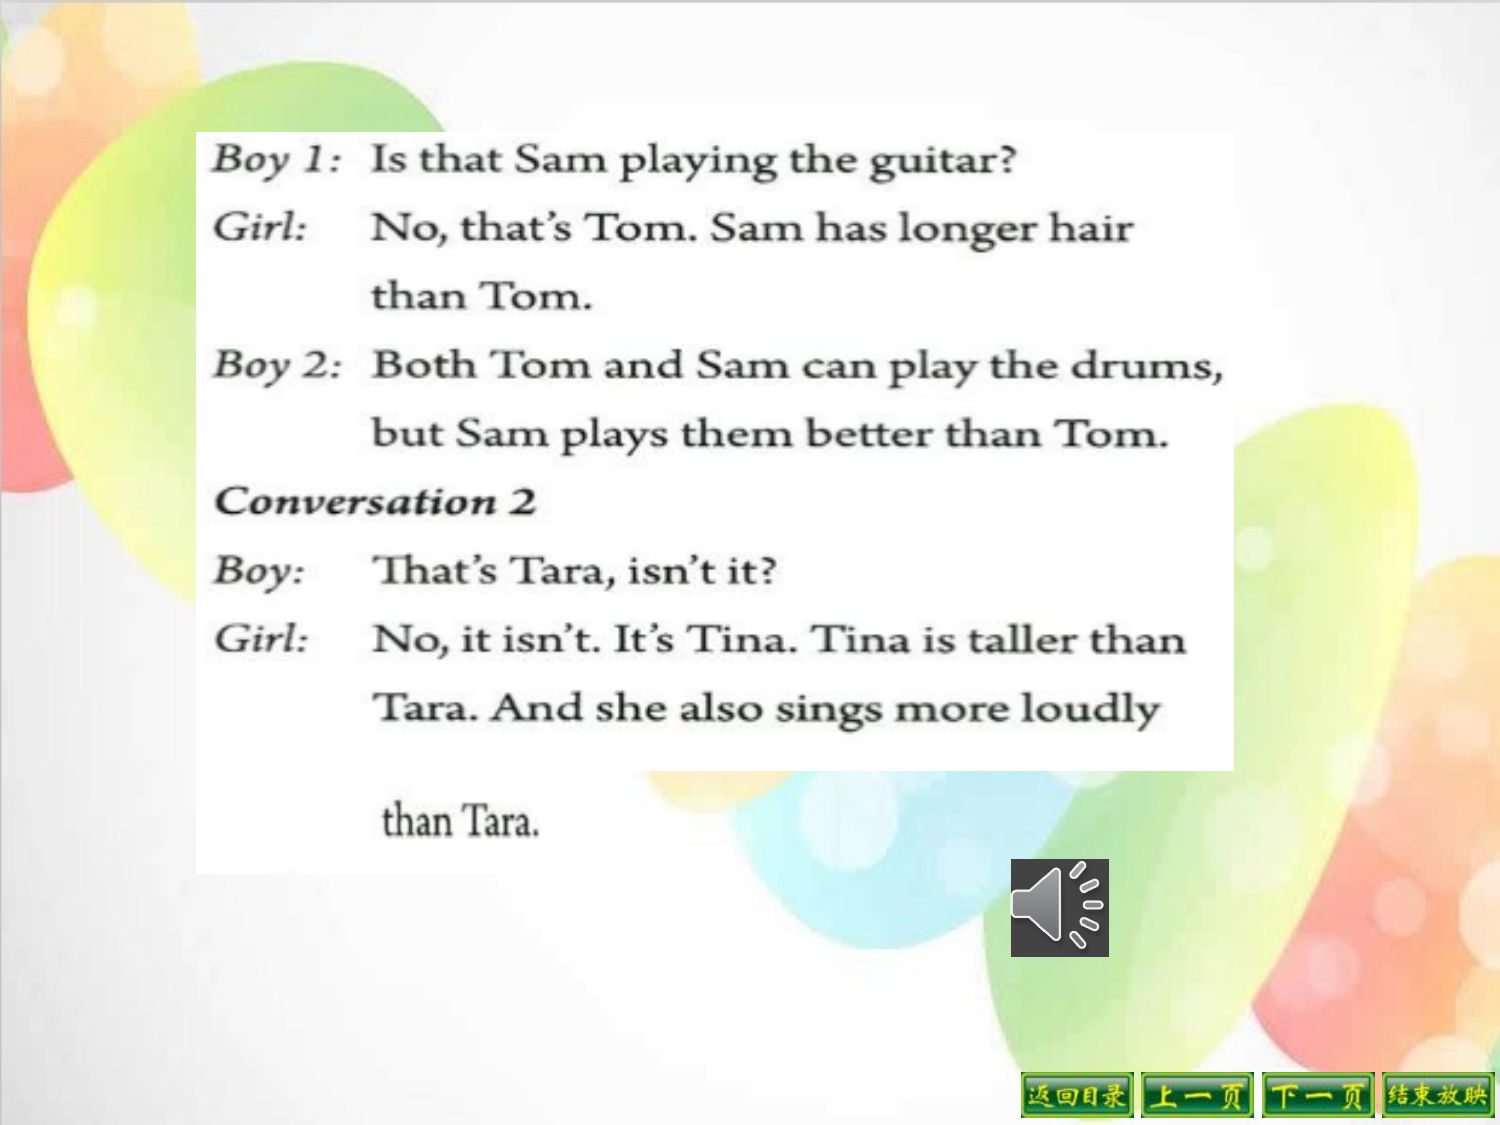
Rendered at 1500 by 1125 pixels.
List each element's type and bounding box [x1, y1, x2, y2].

text_box [196, 132, 1234, 875]
text_box [1009, 857, 1111, 959]
picture [0, 0, 1500, 1125]
